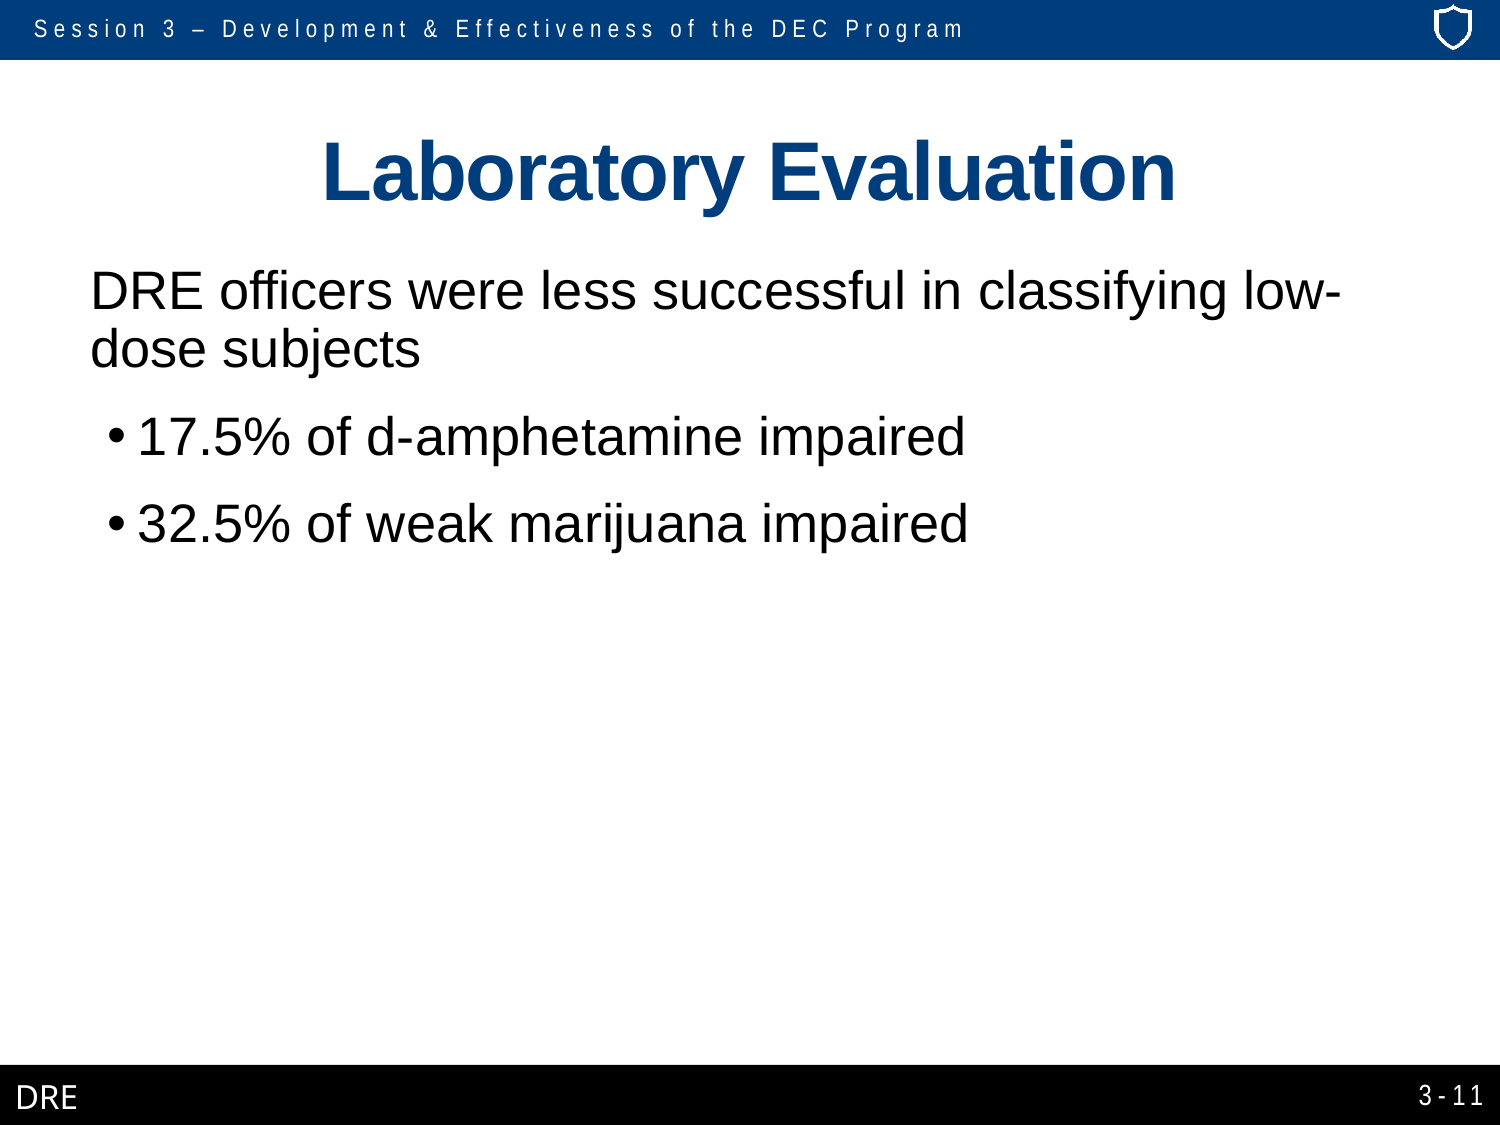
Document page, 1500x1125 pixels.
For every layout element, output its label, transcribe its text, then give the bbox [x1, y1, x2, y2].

title Laboratory Evaluation [75, 75, 1425, 225]
slide_number 3-11 [1218, 1063, 1499, 1124]
list DRE officers were less successful in classifying low-dose subjects 17.5% of d-amphetamine impaired 32.5% of weak marijuana impaired [75, 254, 1425, 1005]
picture [1434, 4, 1472, 50]
